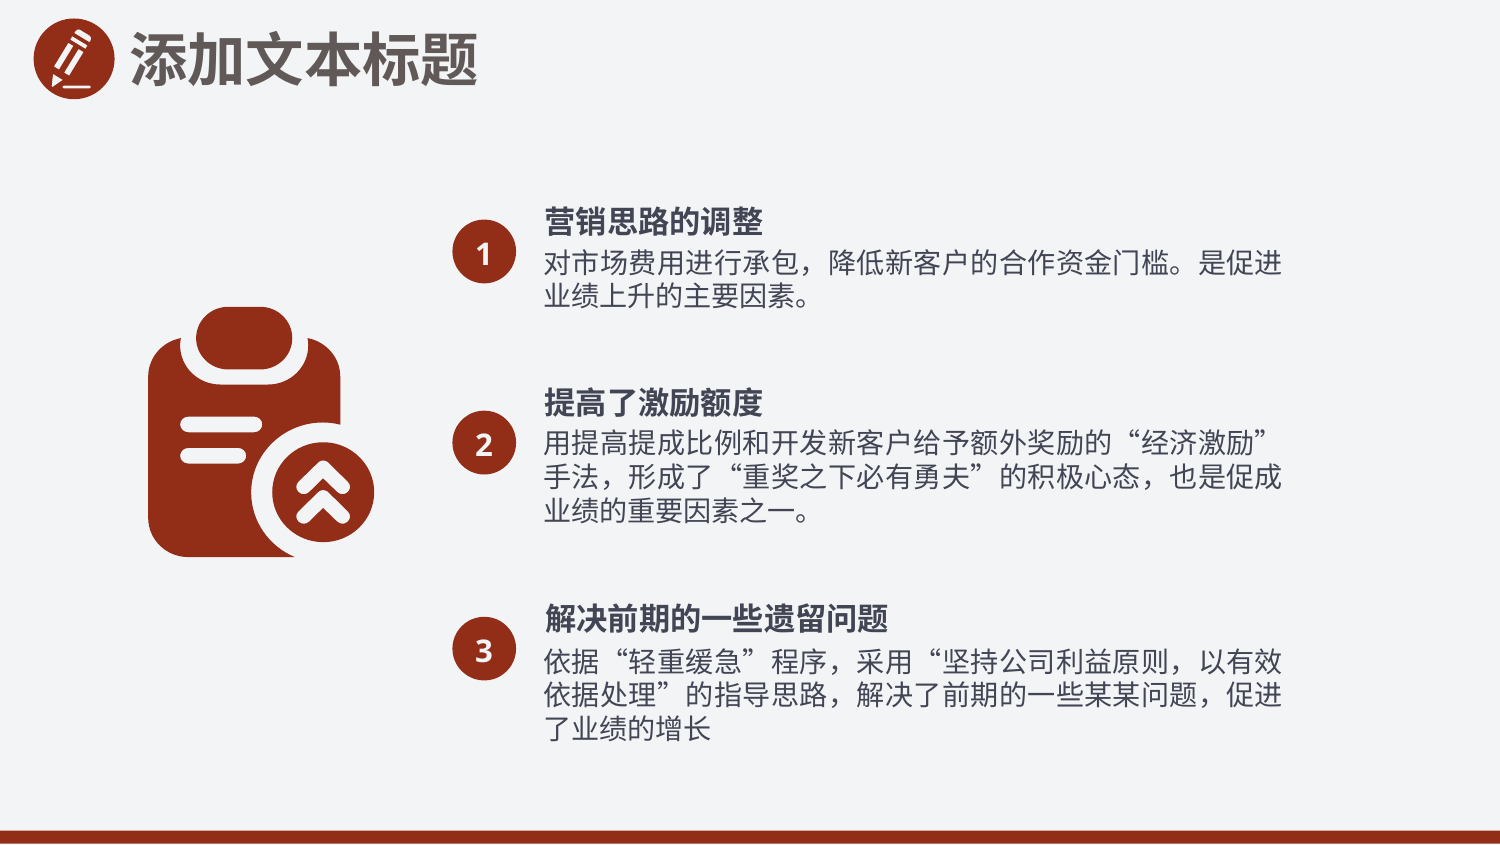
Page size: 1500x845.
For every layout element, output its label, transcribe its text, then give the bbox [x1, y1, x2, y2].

text_box 解决前期的一些遗留问题 [530, 591, 905, 636]
text_box [0, 830, 1500, 844]
text_box [272, 442, 375, 543]
text_box 添加文本标题 [114, 15, 969, 101]
text_box 营销思路的调整 [529, 194, 779, 237]
text_box 依据“轻重缓急”程序，采用“坚持公司利益原则，以有效依据处理”的指导思路，解决了前期的一些某某问题，促进了业绩的增长 [528, 636, 1299, 753]
text_box 用提高提成比例和开发新客户给予额外奖励的“经济激励”手法，形成了“重奖之下必有勇夫”的积极心态，也是促成业绩的重要因素之一。 [528, 418, 1299, 534]
text_box 对市场费用进行承包，降低新客户的合作资金门槛。是促进业绩上升的主要因素。 [528, 237, 1299, 320]
text_box 2 [452, 410, 517, 475]
text_box 1 [452, 219, 517, 284]
text_box 提高了激励额度 [529, 376, 779, 418]
text_box [148, 338, 341, 558]
text_box 3 [452, 616, 517, 681]
text_box [33, 18, 115, 100]
text_box [196, 306, 293, 370]
